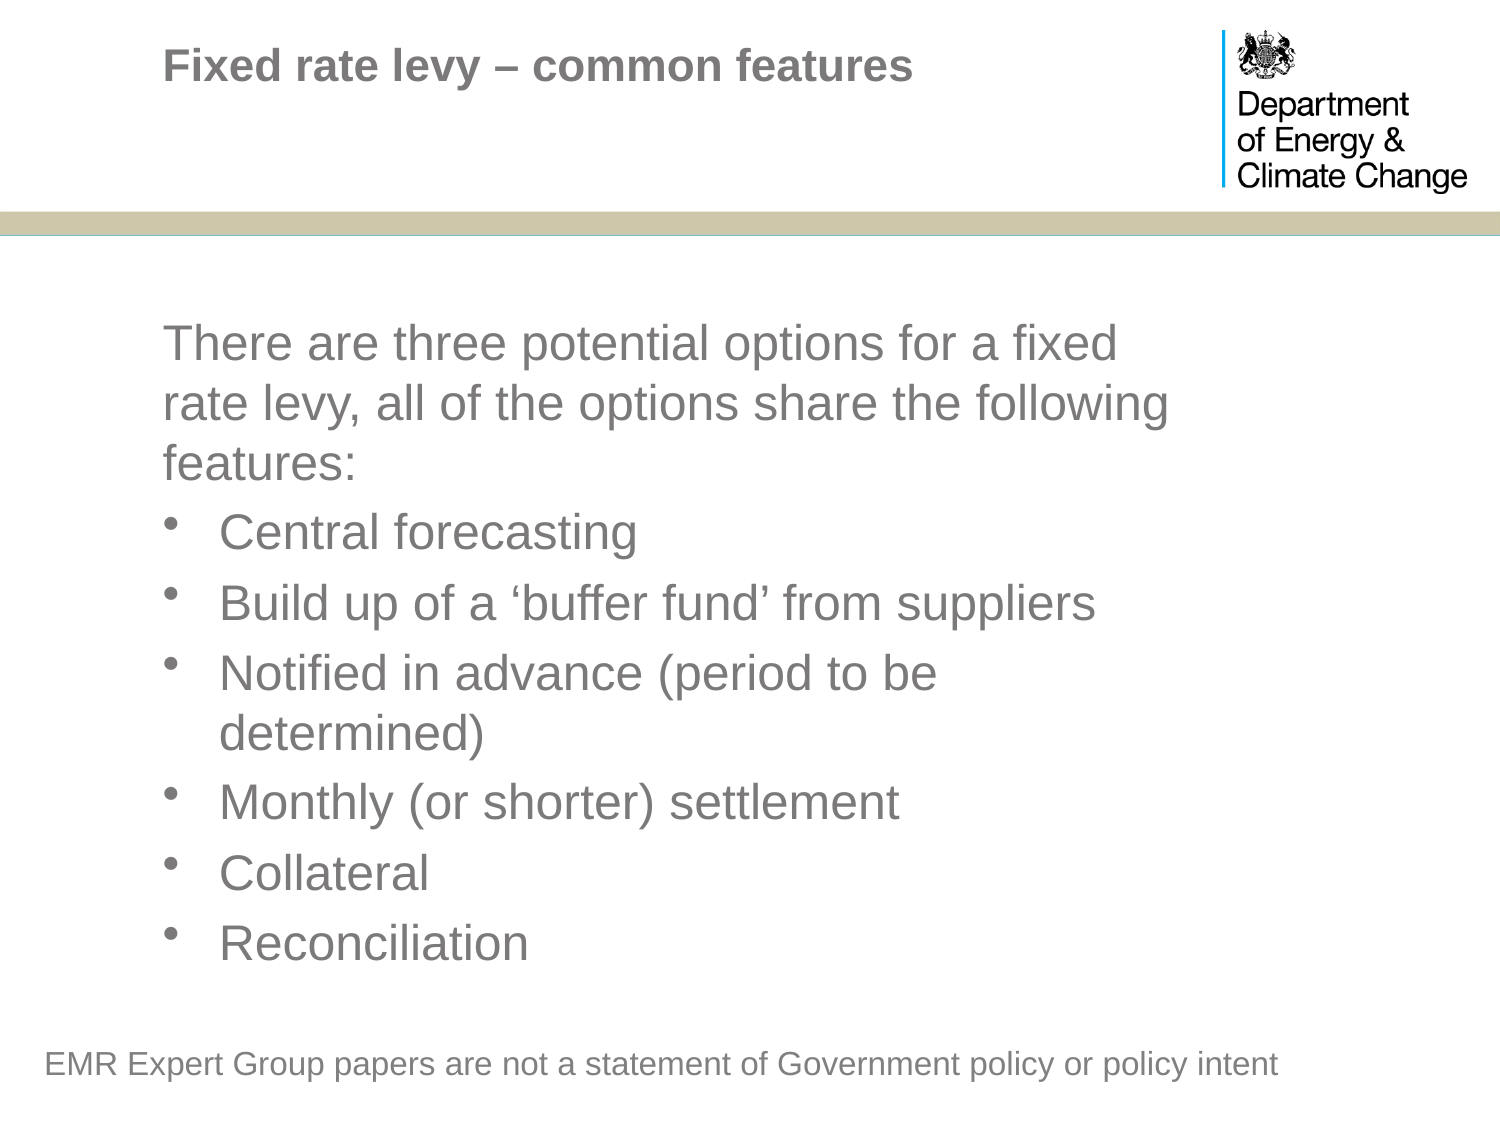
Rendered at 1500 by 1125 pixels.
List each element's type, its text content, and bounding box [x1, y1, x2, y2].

text_box EMR Expert Group papers are not a statement of Government policy or policy intent [29, 1034, 1500, 1090]
title Fixed rate levy – common features [147, 27, 1034, 112]
picture [0, 208, 1500, 236]
picture [1222, 30, 1467, 194]
list There are three potential options for a fixed rate levy, all of the options share the following features: Central forecasting Build up of a ‘buffer fund’ from suppliers Notified in advance (period to be determined) Monthly (or shorter) settlement Collateral Reconciliation [147, 302, 1234, 965]
